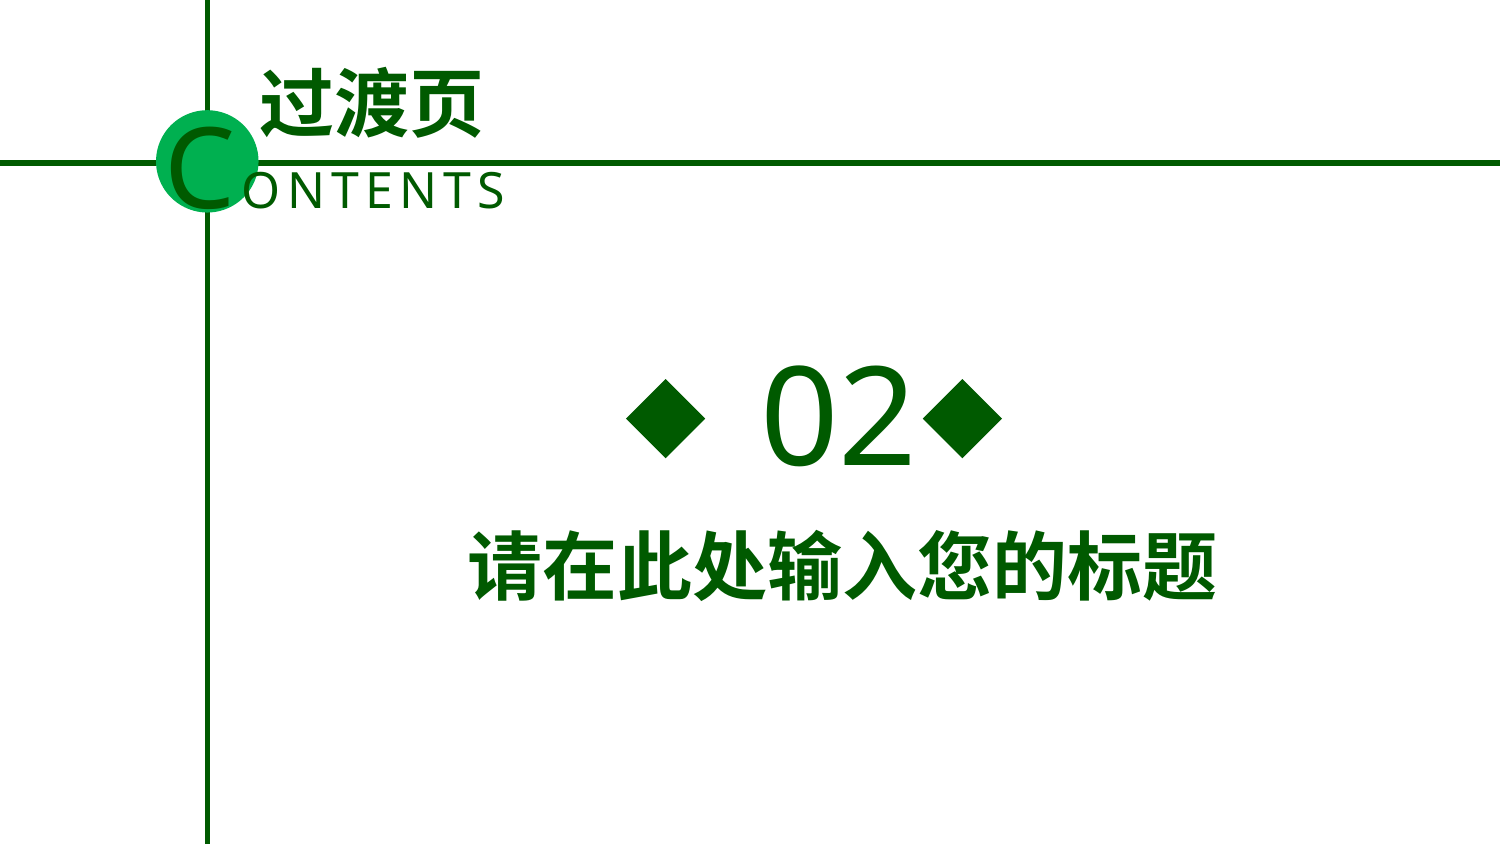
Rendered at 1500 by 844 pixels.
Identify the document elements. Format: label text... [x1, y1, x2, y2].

text_box 02 [745, 375, 952, 446]
text_box 请在此处输入您的标题 [467, 518, 1240, 612]
text_box [921, 377, 1004, 460]
text_box [624, 377, 707, 460]
text_box CONTENTS [208, 164, 700, 229]
text_box CONTENTS [149, 97, 207, 163]
text_box 过渡页 [244, 73, 536, 130]
text_box CONTENTS [149, 164, 207, 229]
text_box CONTENTS [208, 97, 700, 163]
